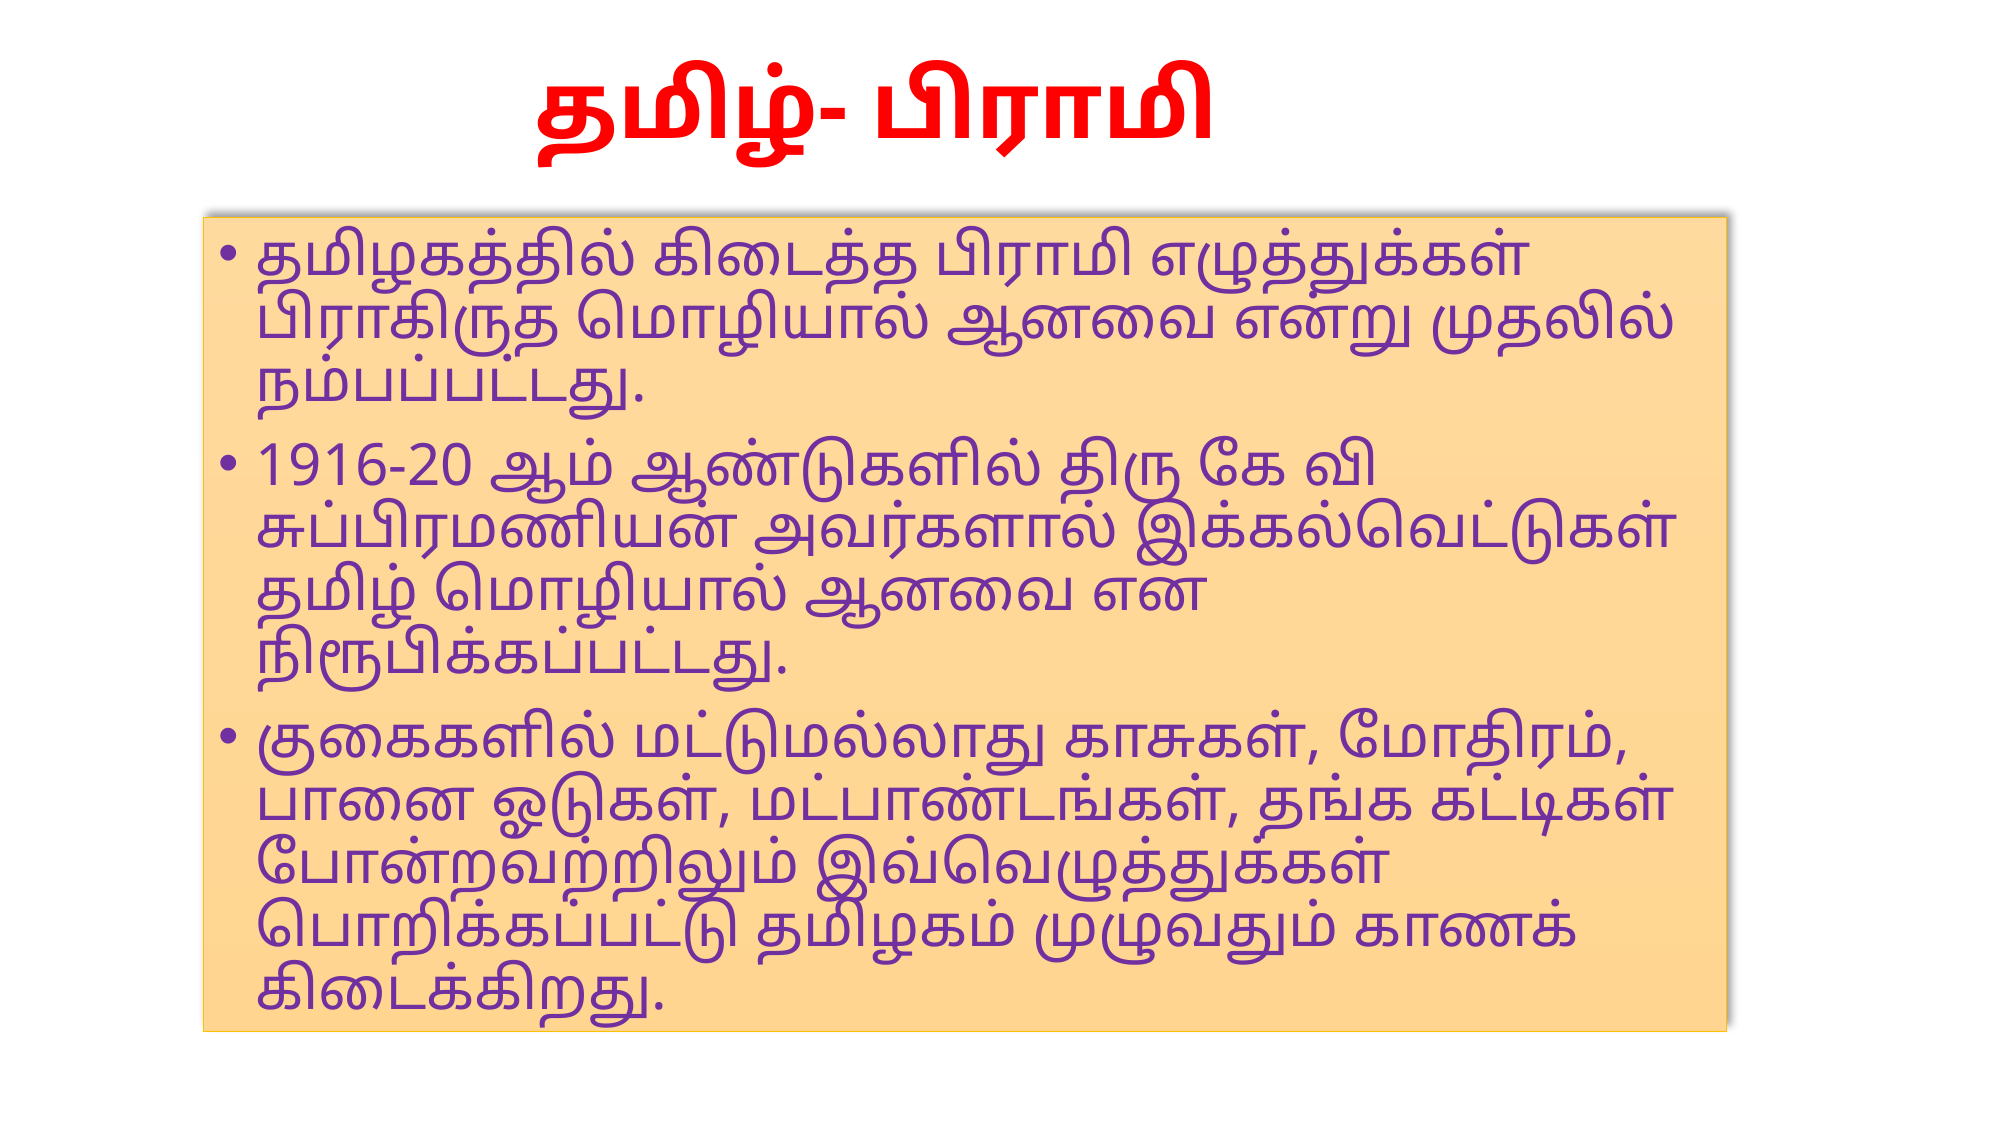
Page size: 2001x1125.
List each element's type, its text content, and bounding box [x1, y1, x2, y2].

title தமிழ்- பிராமி [519, 0, 1293, 206]
list தமிழகத்தில் கிடைத்த பிராமி எழுத்துக்கள் பிராகிருத மொழியால் ஆனவை என்று முதலில் நம்பப்பட்டது. 1916-20 ஆம் ஆண்டுகளில் திரு கே வி சுப்பிரமணியன் அவர்களால் இக்கல்வெட்டுகள் தமிழ் மொழியால் ஆனவை என நிரூபிக்கப்பட்டது. குகைகளில் மட்டுமல்லாது காசுகள், மோதிரம், பானை ஓடுகள், மட்பாண்டங்கள், தங்க கட்டிகள் போன்றவற்றிலும் இவ்வெழுத்துக்கள் பொறிக்கப்பட்டு தமிழகம் முழுவதும் காணக் கிடைக்கிறது. [203, 217, 1727, 1032]
